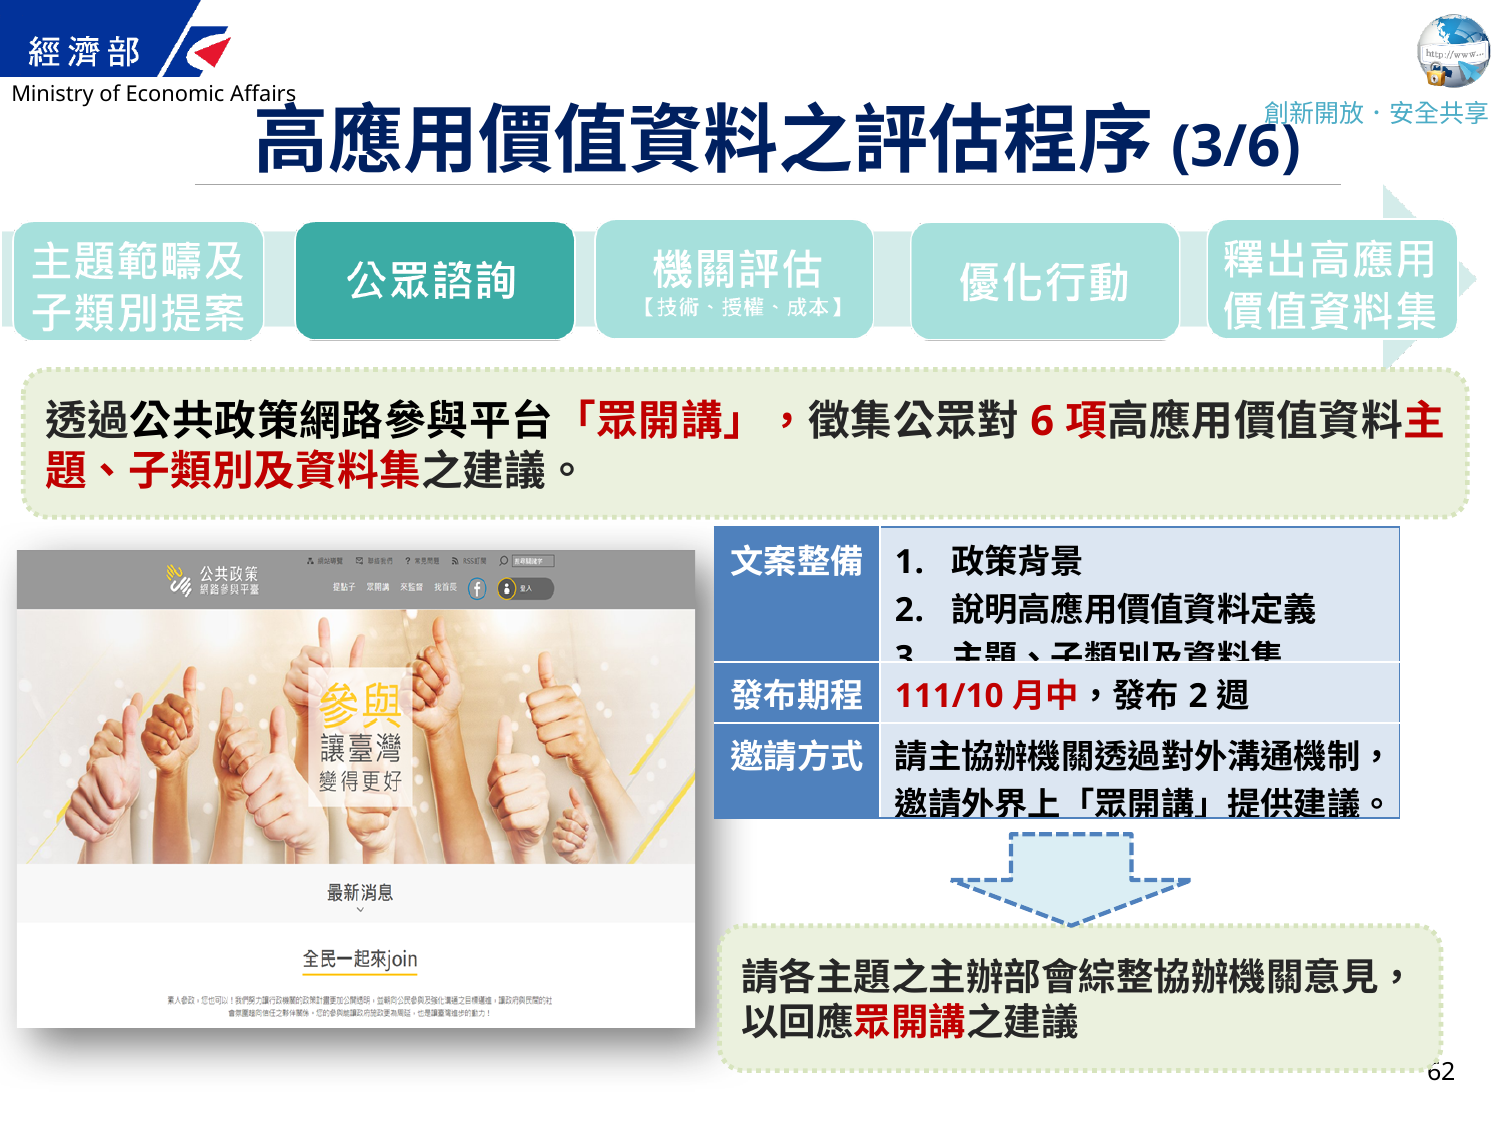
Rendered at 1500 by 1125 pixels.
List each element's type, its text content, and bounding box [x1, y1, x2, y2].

text_box [950, 832, 1192, 928]
text_box 請各主題之主辦部會綜整協辦機關意見，以回應眾開講之建議 [719, 925, 1442, 1071]
picture [0, 0, 231, 77]
picture [1411, 10, 1495, 90]
table_cell 發布期程 [715, 663, 879, 722]
table_header 文案整備 [715, 528, 879, 661]
slide_number 62 [1120, 1042, 1471, 1103]
text_box 高應用價值資料之評估程序(3/6) [238, 94, 1316, 182]
picture [2, 184, 1489, 374]
table_cell 邀請方式 [715, 724, 879, 817]
table_cell 請主協辦機關透過對外溝通機制，邀請外界上「眾開講」提供建議。 [881, 724, 1399, 817]
text_box 透過公共政策網路參與平台「眾開講」，徵集公眾對6項高應用價值資料主題、子類別及資料集之建議。 [23, 381, 1468, 518]
table_cell 111/10月中，發布2週 [881, 663, 1399, 722]
picture [16, 550, 696, 1028]
table_header 政策背景 說明高應用價值資料定義 主題、子類別及資料集 [881, 528, 1399, 661]
